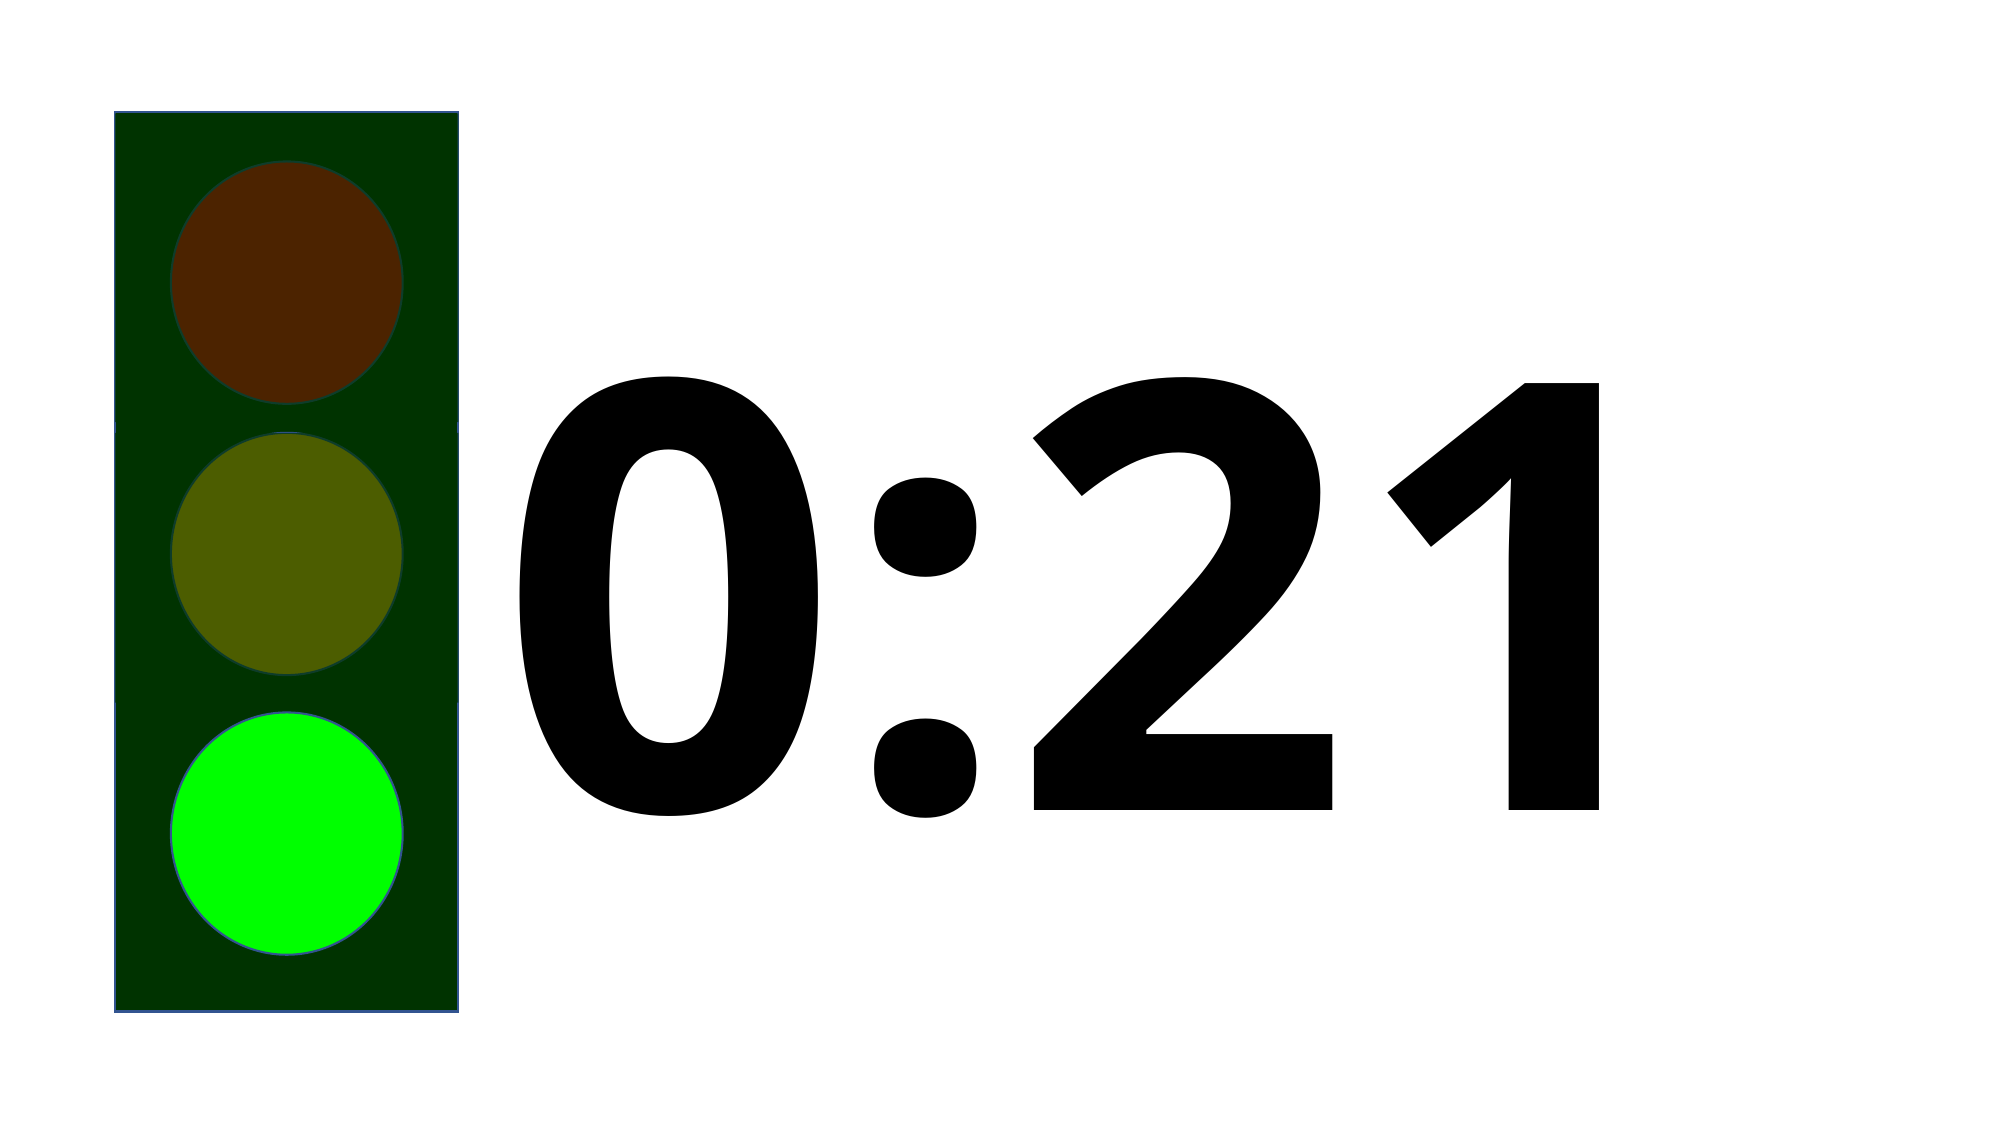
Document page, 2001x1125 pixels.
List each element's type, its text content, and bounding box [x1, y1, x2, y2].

text_box [114, 423, 459, 432]
text_box [114, 112, 459, 423]
text_box [114, 432, 459, 704]
text_box [114, 704, 459, 1013]
text_box 0:21 [483, 204, 1924, 938]
text_box [169, 711, 404, 956]
